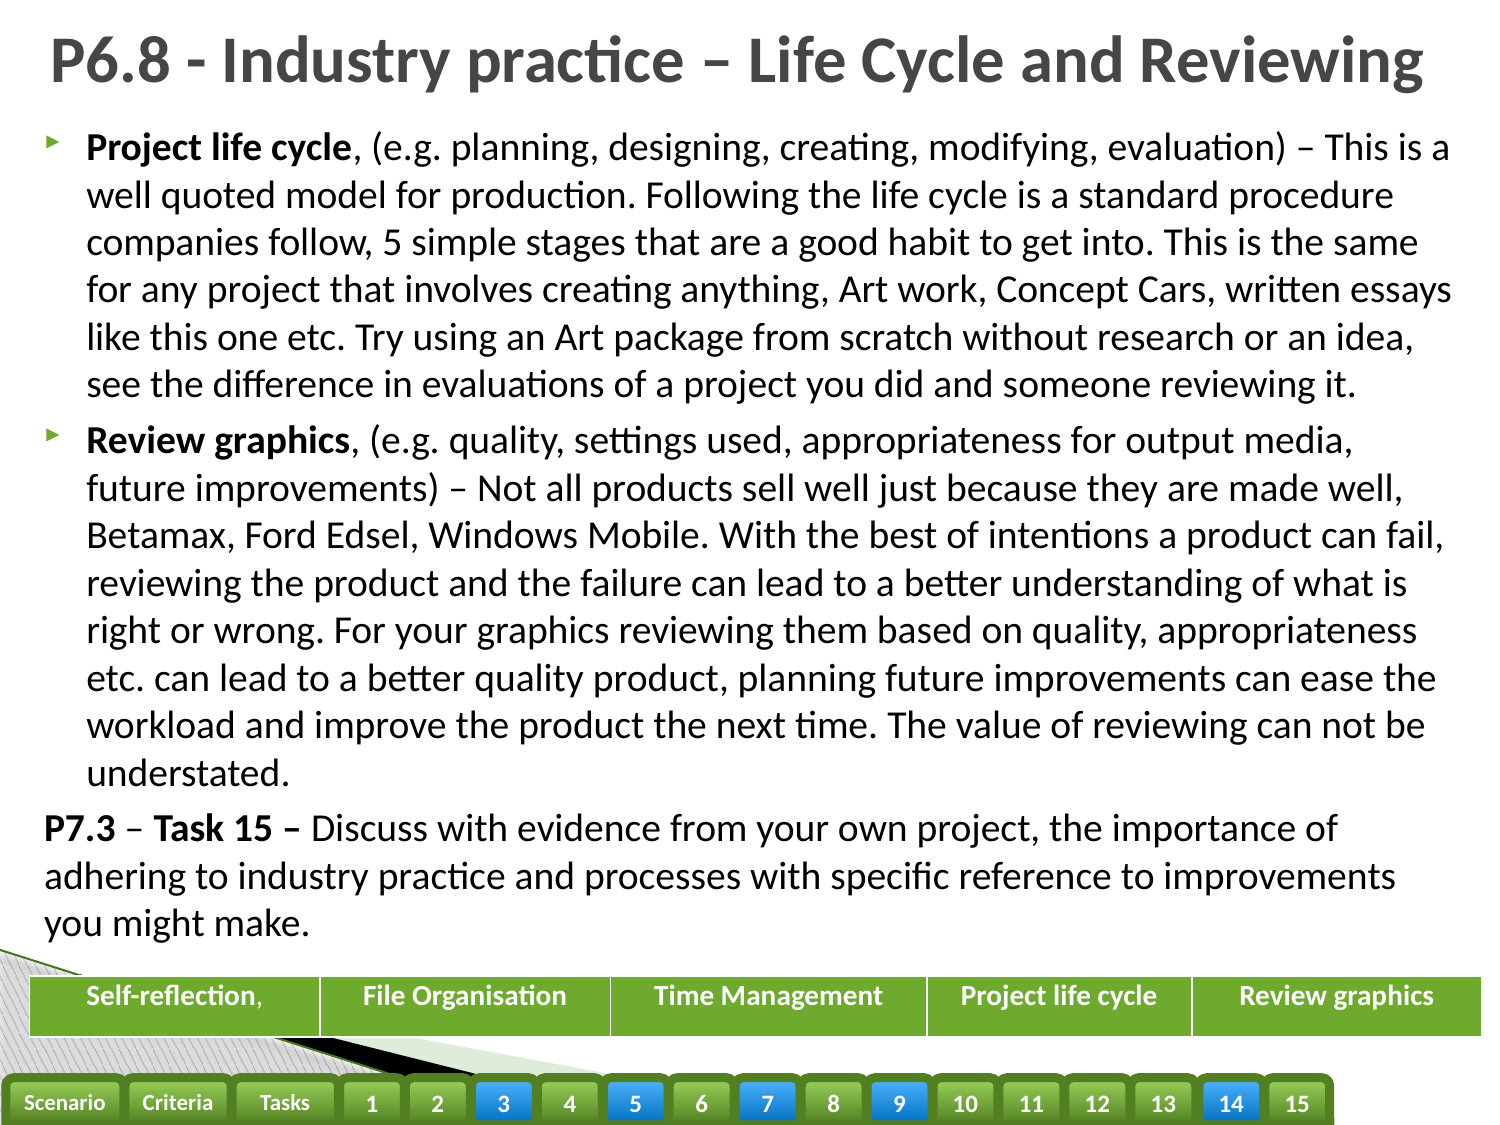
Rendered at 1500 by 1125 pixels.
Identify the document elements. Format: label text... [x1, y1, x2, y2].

title P6.8 - Industry practice – Life Cycle and Reviewing [17, 19, 1489, 94]
table_header File Organisation [321, 977, 610, 1036]
list Project life cycle, (e.g. planning, designing, creating, modifying, evaluation) – This is a well quoted model for production. Following the life cycle is a standard procedure companies follow, 5 simple stages that are a good habit to get into. This is the same for any project that involves creating anything, Art work, Concept Cars, written essays like this one etc. Try using an Art package from scratch without research or an idea, see the difference in evaluations of a project you did and someone reviewing it. Review graphics, (e.g. quality, settings used, appropriateness for output media, future improvements) – Not all products sell well just because they are made well, Betamax, Ford Edsel, Windows Mobile. With the best of intentions a product can fail, reviewing the product and the failure can lead to a better understanding of what is right or wrong. For your graphics reviewing them based on quality, appropriateness etc. can lead to a better quality product, planning future improvements can ease the workload and improve the product the next time. The value of reviewing can not be understated. P7.3 – Task 15 – Discuss with evidence from your own project, the importance of adhering to industry practice and processes with specific reference to improvements you might make. [29, 113, 1471, 923]
table_header Review graphics [1193, 977, 1481, 1036]
table_header Project life cycle [928, 977, 1191, 1036]
table_header Self-reflection, [30, 977, 319, 1036]
table_header Time Management [611, 977, 926, 1036]
